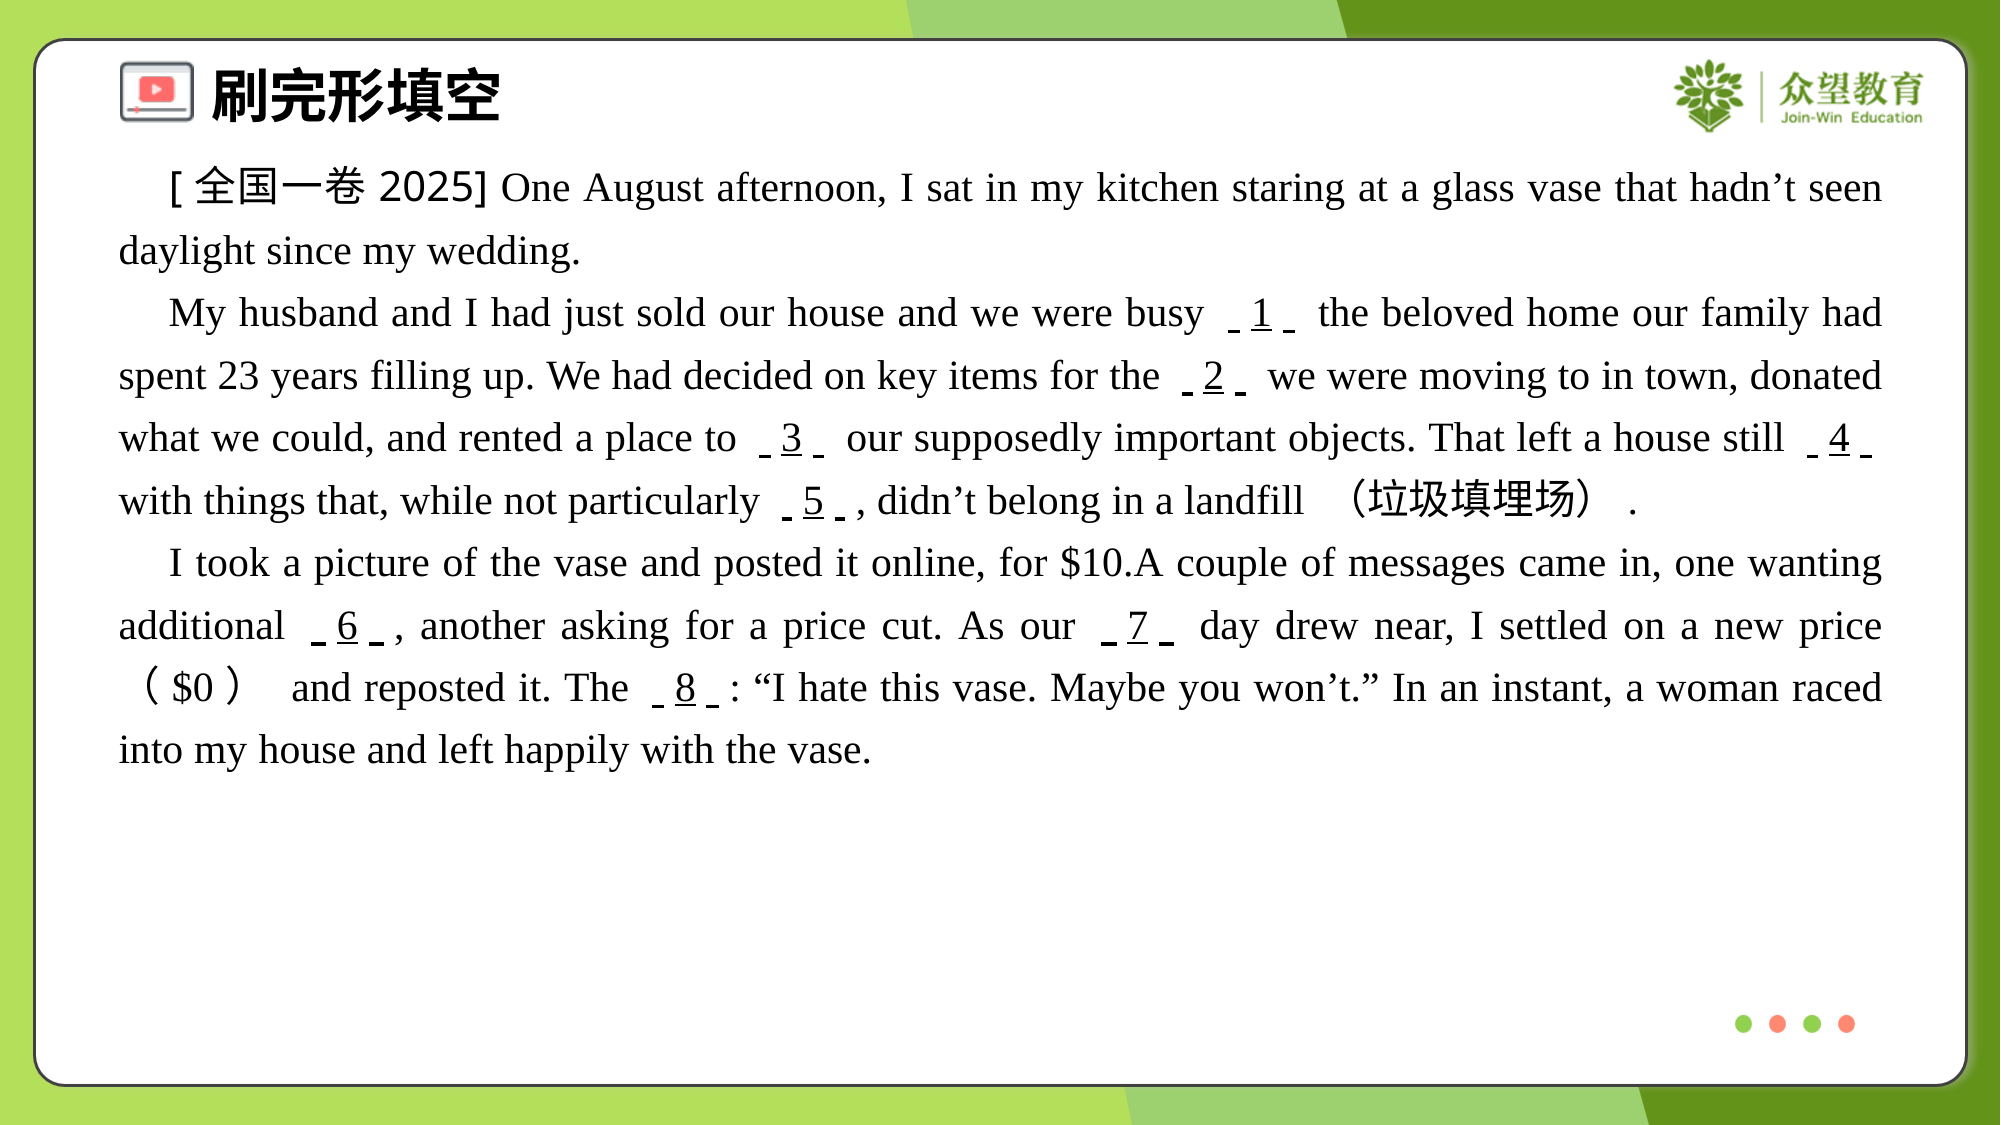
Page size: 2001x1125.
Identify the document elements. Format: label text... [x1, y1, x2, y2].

picture [0, 0, 2000, 1125]
text_box [全国一卷2025] One August afternoon, I sat in my kitchen staring at a glass vase that hadn’t seen daylight since my wedding. My husband and I had just sold our house and we were busy . .1. . the beloved home our family had spent 23 years filling up. We had decided on key items for the . .2. . we were moving to in town, donated what we could, and rented a place to . .3. . our supposedly important objects. That left a house still . .4. . with things that, while not particularly . .5. ., didn’t belong in a landfill （垃圾填埋场）. I took a picture of the vase and posted it online, for $10.A couple of messages came in, one wanting additional . .6. ., another asking for a price cut. As our . .7. . day drew near, I settled on a new price （$0） and reposted it. The . .8. .: “I hate this vase. Maybe you won’t.” In an instant, a woman raced into my house and left happily with the vase. [118, 147, 1883, 836]
